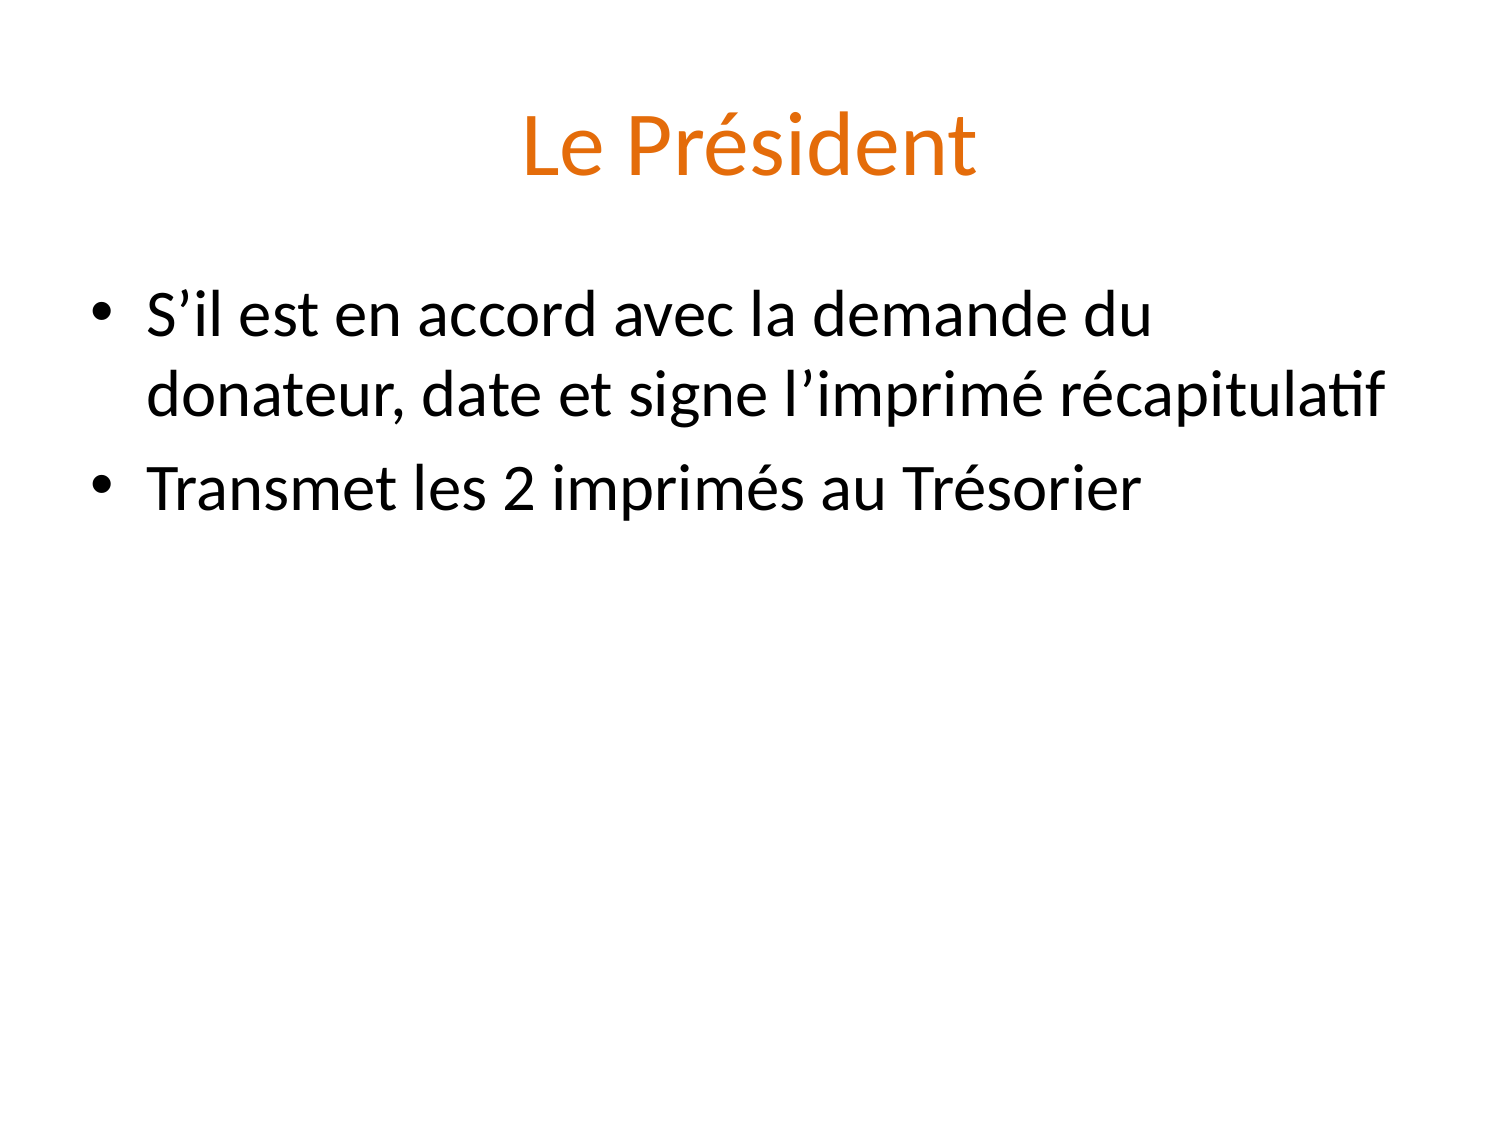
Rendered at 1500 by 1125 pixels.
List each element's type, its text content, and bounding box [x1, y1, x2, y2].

list S’il est en accord avec la demande du donateur, date et signe l’imprimé récapitulatif Transmet les 2 imprimés au Trésorier [75, 262, 1425, 1005]
title Le Président [75, 45, 1425, 233]
